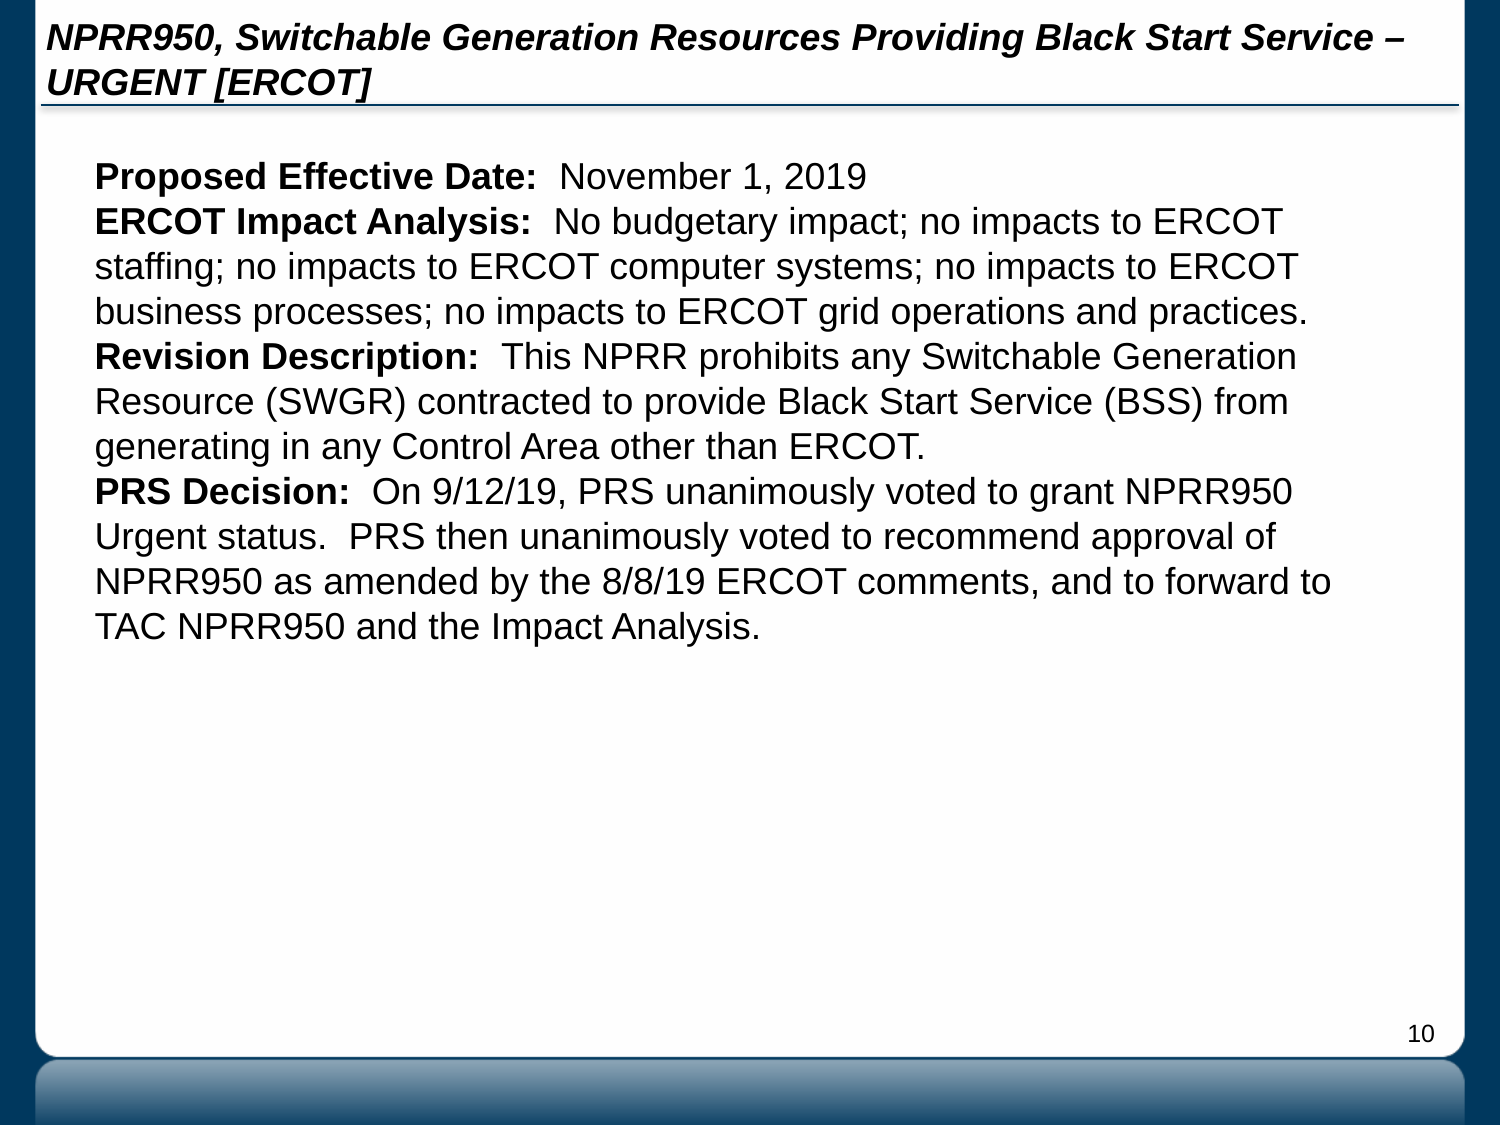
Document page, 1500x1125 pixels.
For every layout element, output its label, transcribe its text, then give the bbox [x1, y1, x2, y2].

picture [35, 0, 1465, 1125]
text_box Proposed Effective Date: November 1, 2019 ERCOT Impact Analysis: No budgetary impact; no impacts to ERCOT staffing; no impacts to ERCOT computer systems; no impacts to ERCOT business processes; no impacts to ERCOT grid operations and practices. Revision Description: This NPRR prohibits any Switchable Generation Resource (SWGR) contracted to provide Black Start Service (BSS) from generating in any Control Area other than ERCOT. PRS Decision: On 9/12/19, PRS unanimously voted to grant NPRR950 Urgent status. PRS then unanimously voted to recommend approval of NPRR950 as amended by the 8/8/19 ERCOT comments, and to forward to TAC NPRR950 and the Impact Analysis. [79, 144, 1419, 654]
title NPRR950, Switchable Generation Resources Providing Black Start Service – URGENT [ERCOT] [31, 20, 1464, 97]
